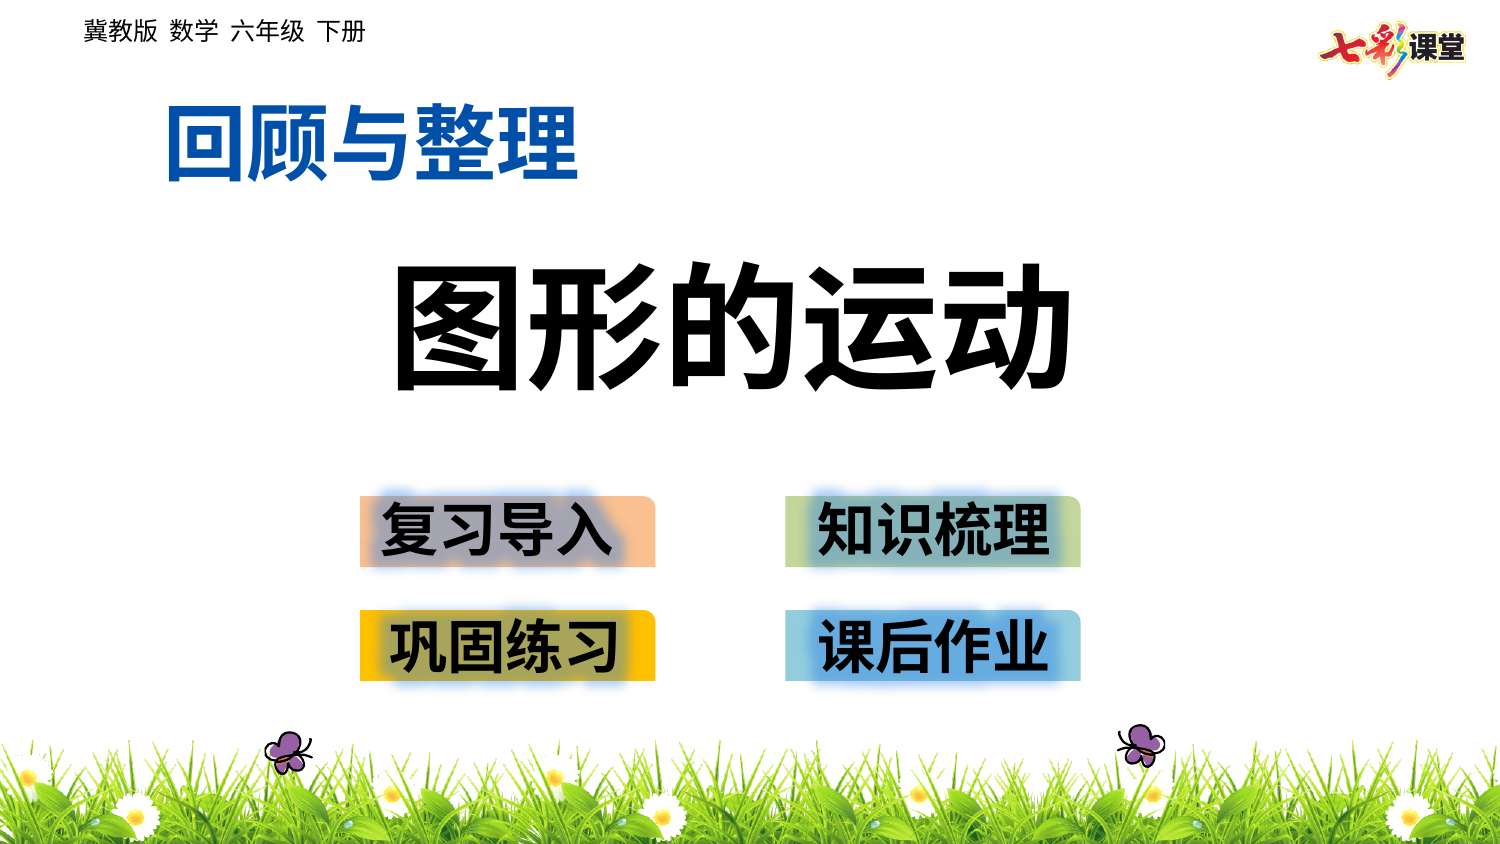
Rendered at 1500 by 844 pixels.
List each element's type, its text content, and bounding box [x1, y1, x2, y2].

text_box 课后作业 [798, 598, 1070, 693]
text_box 回顾与整理 [152, 85, 592, 197]
text_box [653, 497, 658, 570]
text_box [0, 0, 904, 70]
text_box 巩固练习 [370, 598, 642, 693]
picture [0, 723, 1500, 844]
text_box 图形的运动 [377, 235, 1088, 412]
picture [1316, 20, 1468, 80]
text_box 知识梳理 [798, 481, 1071, 575]
text_box 复习导入 [361, 481, 634, 575]
